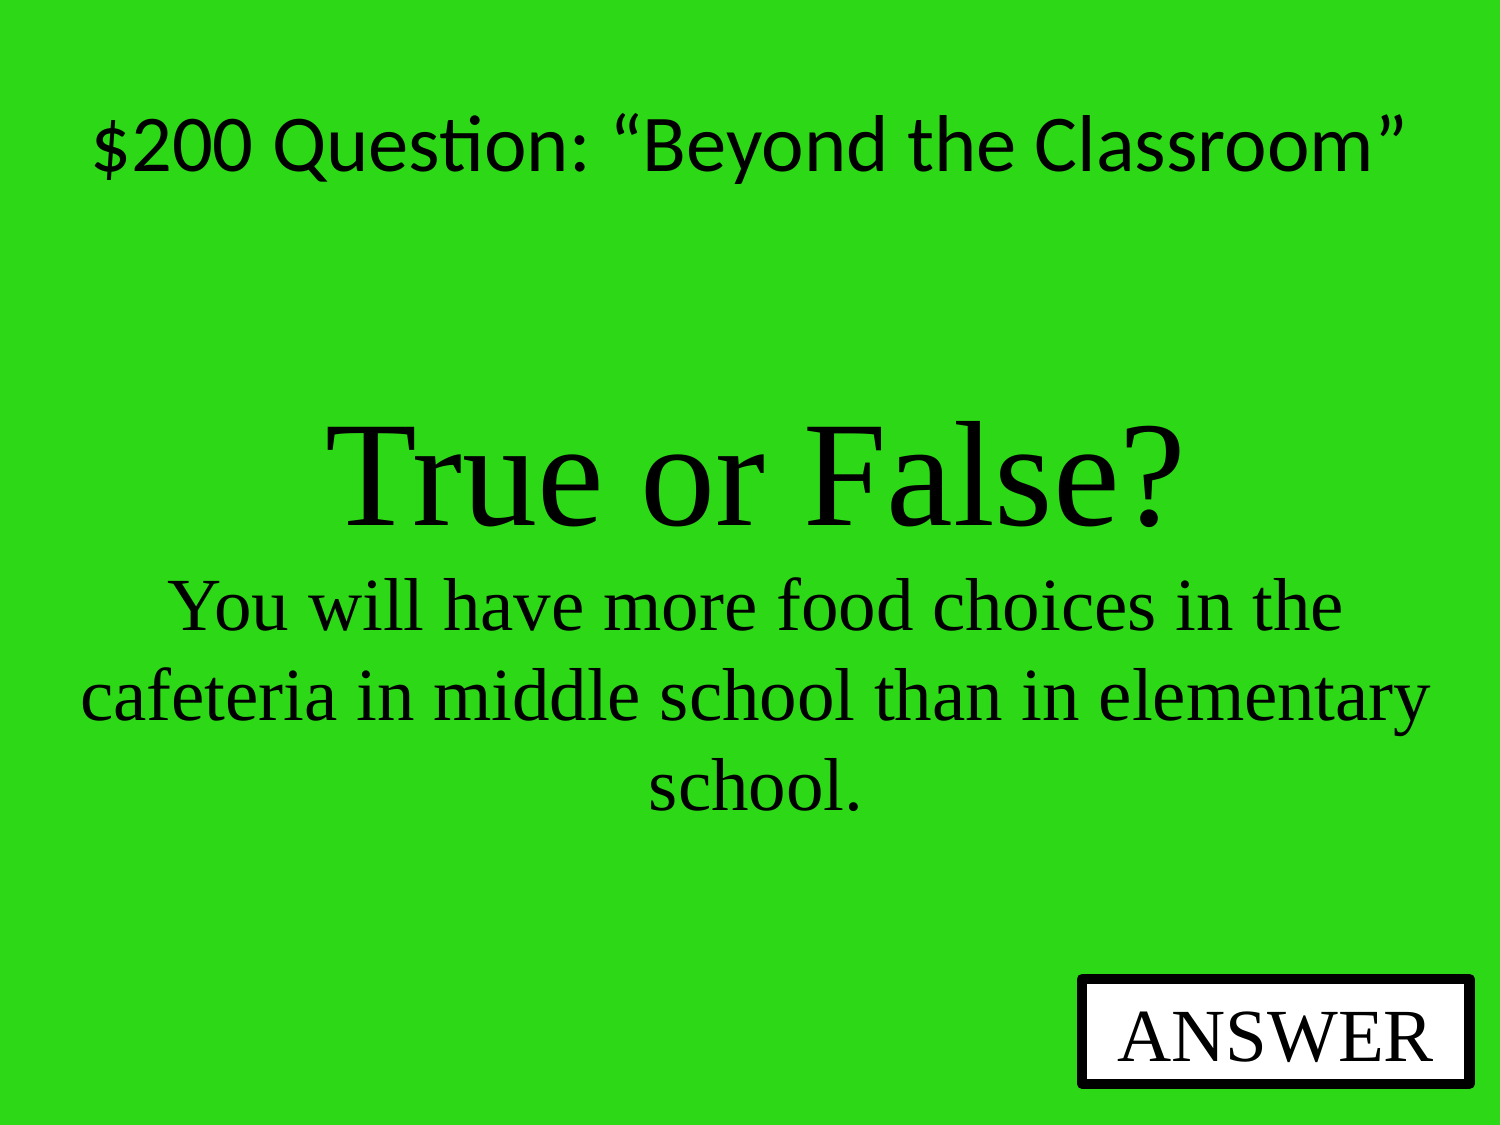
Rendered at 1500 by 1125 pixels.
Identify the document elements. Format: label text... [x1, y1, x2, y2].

title $200 Question: “Beyond the Classroom” [37, 45, 1463, 233]
text_box ANSWER [1082, 979, 1470, 1084]
text_box True or False? You will have more food choices in the cafeteria in middle school than in elementary school. [62, 367, 1450, 833]
